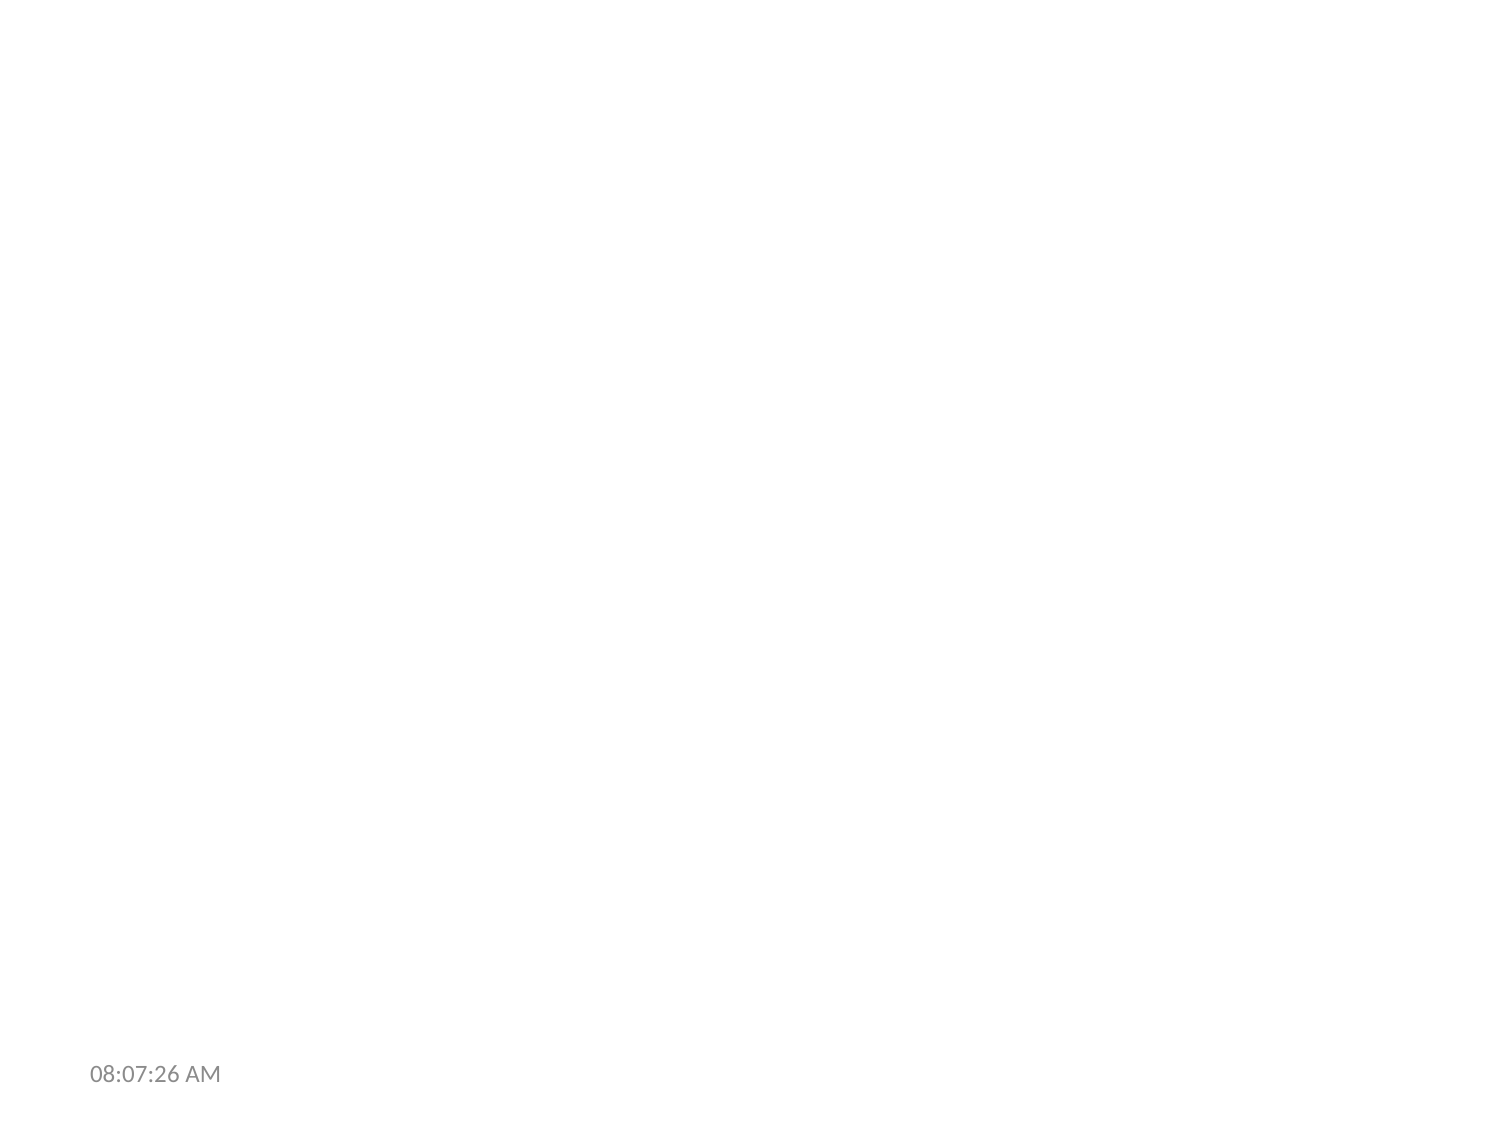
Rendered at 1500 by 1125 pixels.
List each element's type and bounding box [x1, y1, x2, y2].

slide_number [75, 1042, 425, 1103]
